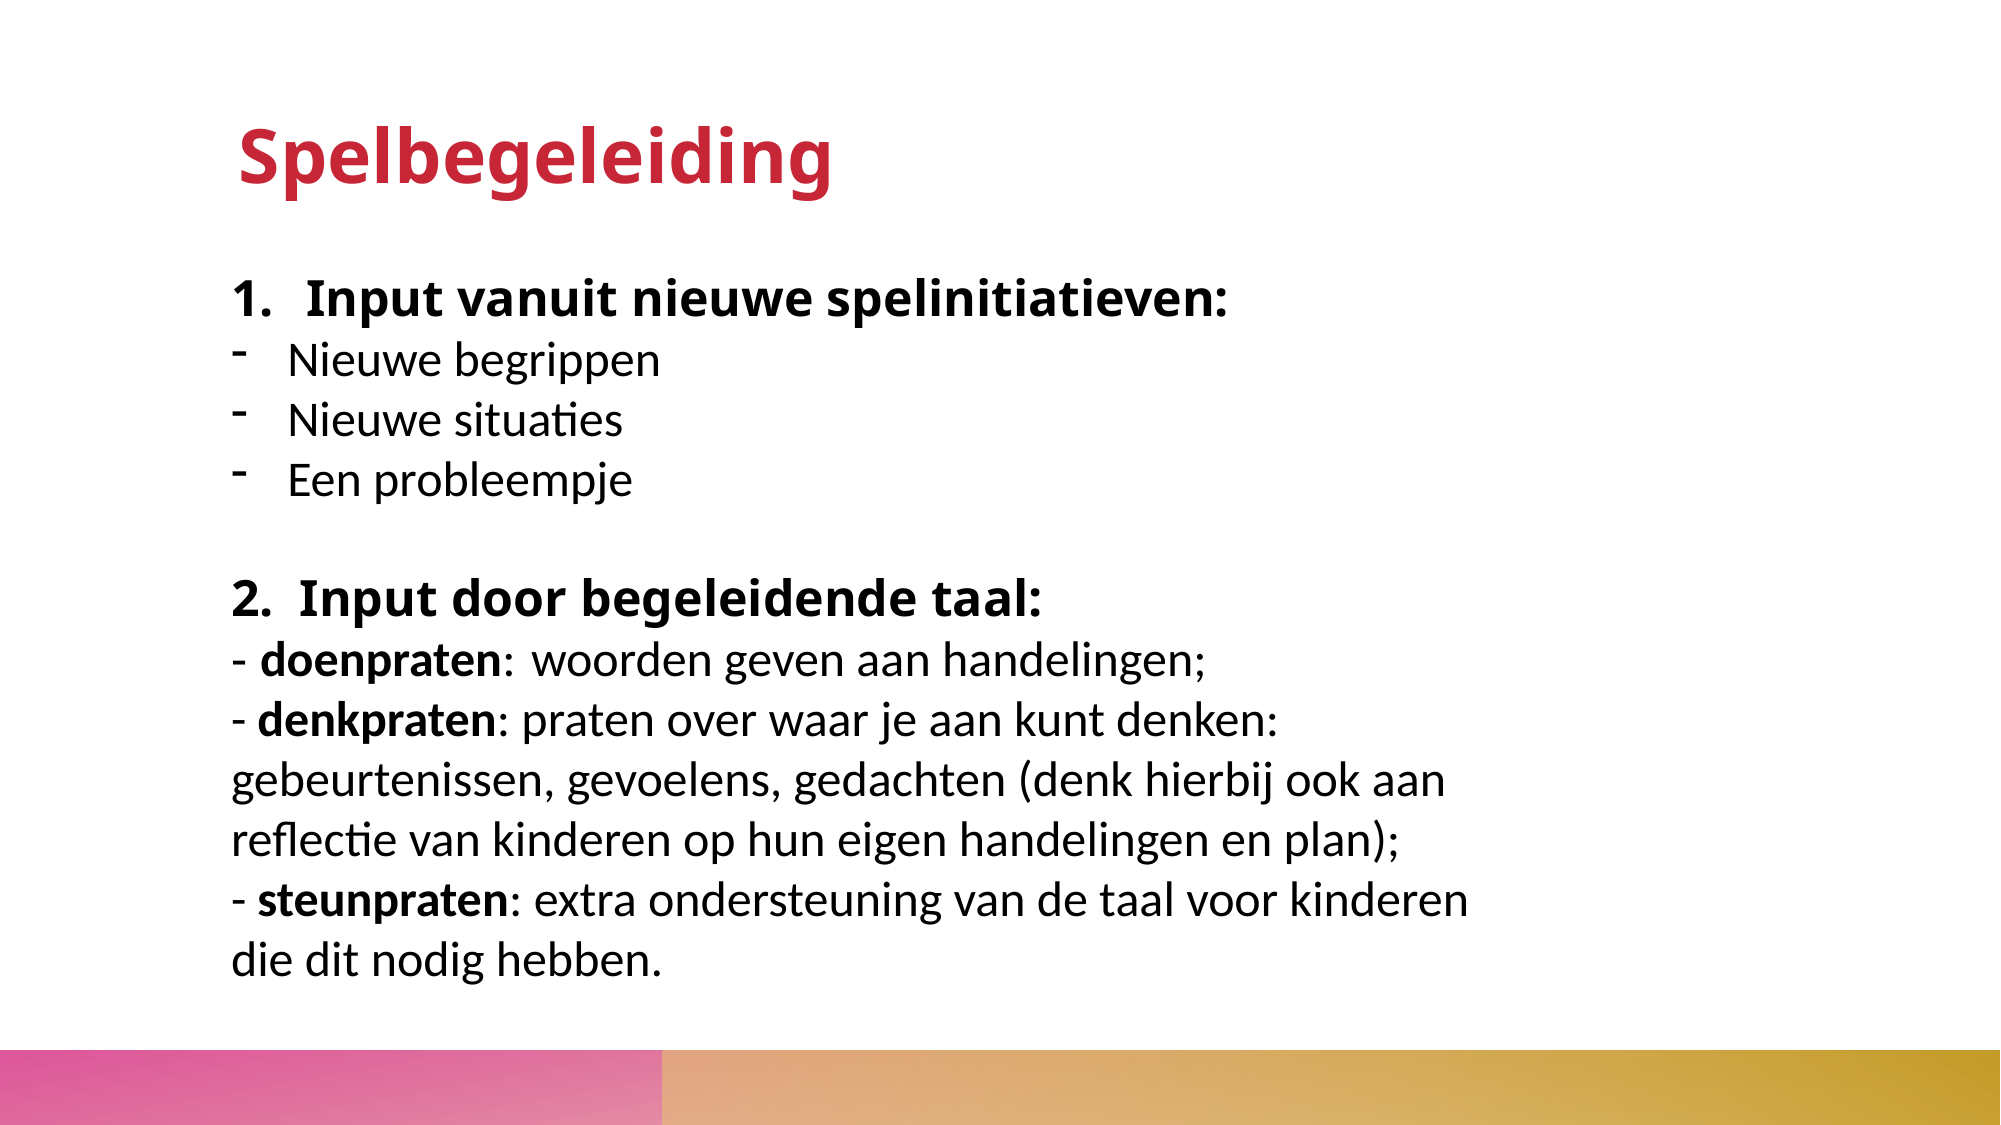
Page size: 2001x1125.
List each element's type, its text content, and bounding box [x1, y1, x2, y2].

text_box Spelbegeleiding [223, 101, 851, 258]
text_box Input vanuit nieuwe spelinitiatieven: Nieuwe begrippen Nieuwe situaties Een probleempje 2. Input door begeleidende taal: - doenpraten: woorden geven aan handelingen; - denkpraten: praten over waar je aan kunt denken: gebeurtenissen, gevoelens, gedachten (denk hierbij ook aan reflectie van kinderen op hun eigen handelingen en plan); - steunpraten: extra ondersteuning van de taal voor kinderen die dit nodig hebben. [216, 258, 1485, 1054]
